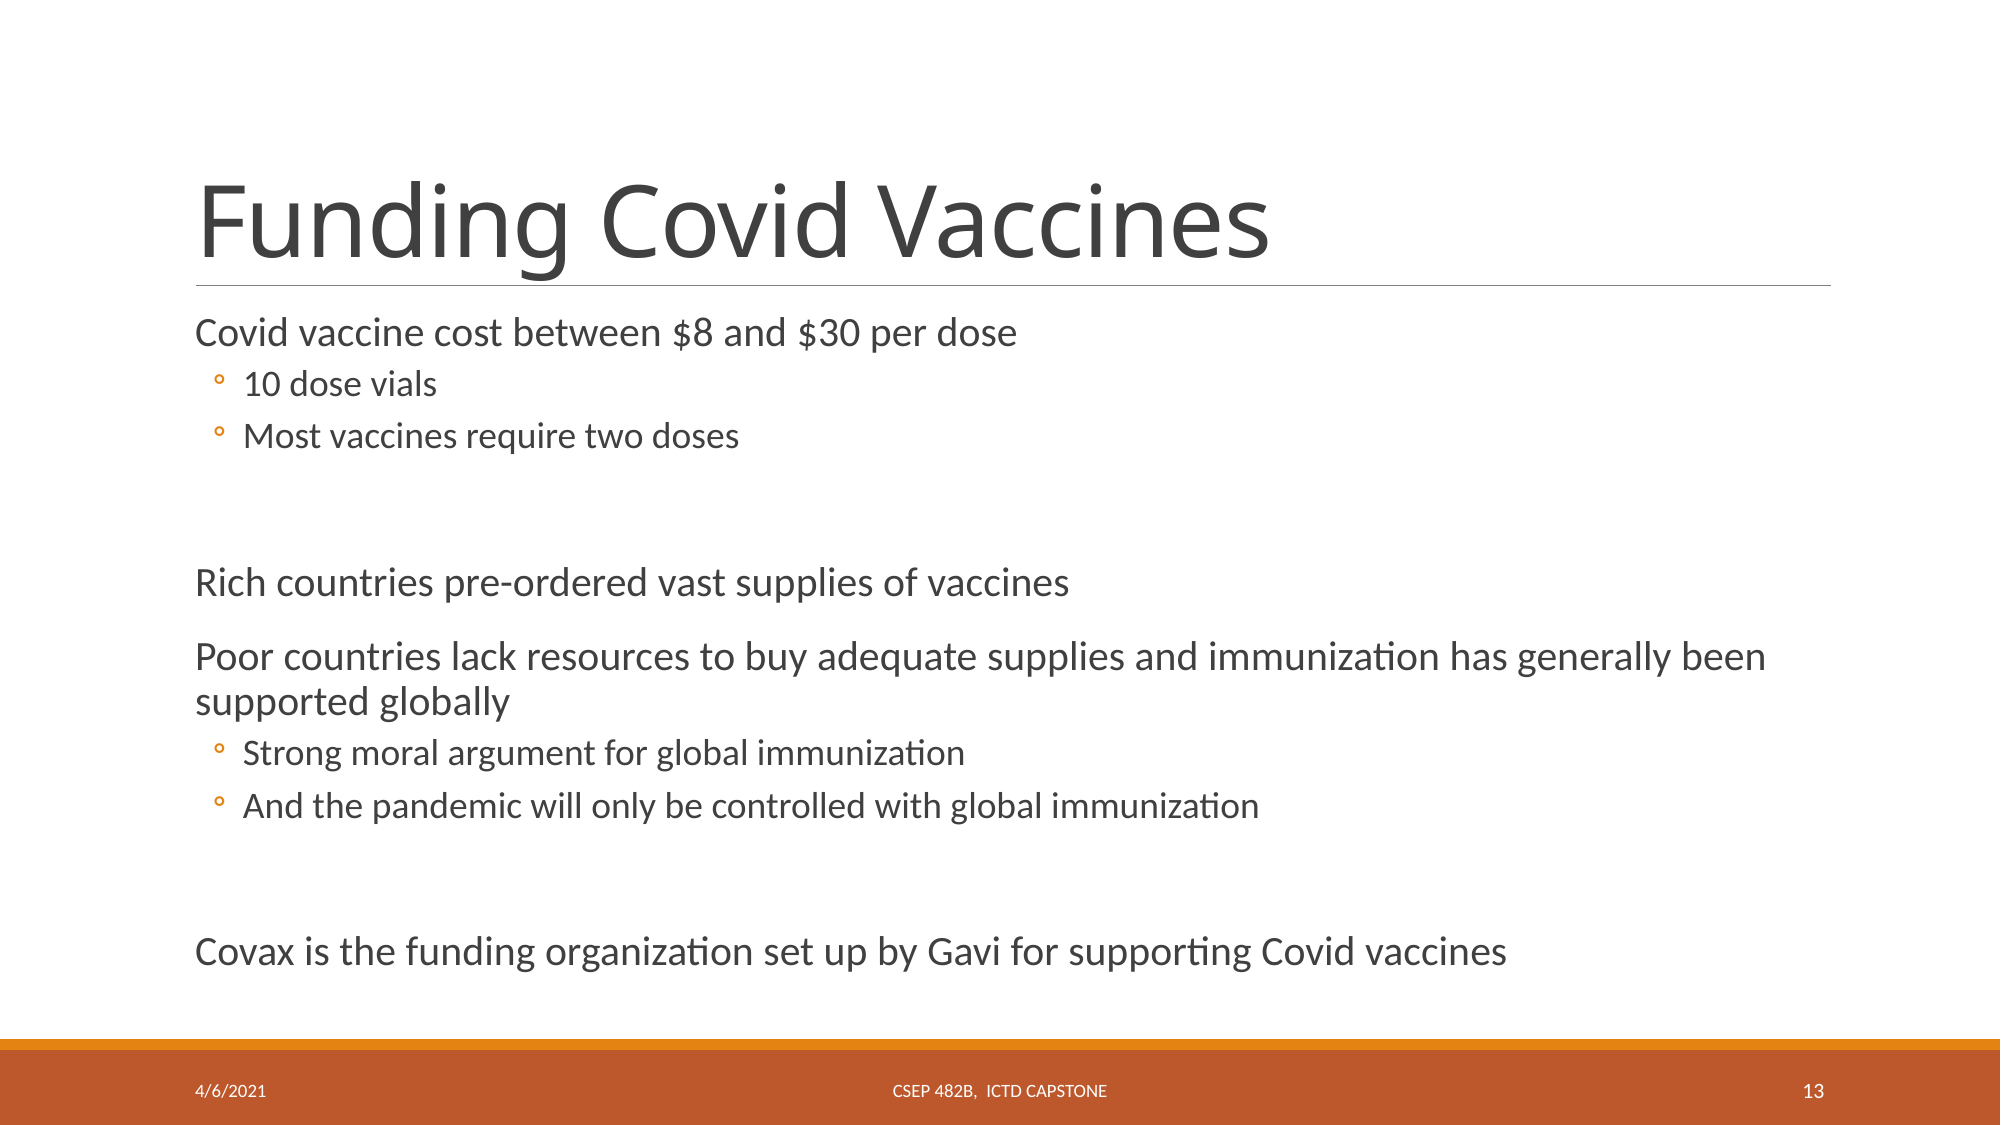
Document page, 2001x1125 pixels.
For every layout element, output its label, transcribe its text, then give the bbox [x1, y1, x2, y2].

slide_number 13 [1624, 1059, 1840, 1120]
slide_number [180, 1059, 586, 1120]
list Covid vaccine cost between $8 and $30 per dose 10 dose vials Most vaccines require two doses Rich countries pre-ordered vast supplies of vaccines Poor countries lack resources to buy adequate supplies and immunization has generally been supported globally Strong moral argument for global immunization And the pandemic will only be controlled with global immunization Covax is the funding organization set up by Gavi for supporting Covid vaccines [180, 302, 1830, 963]
footer CSEP 482B, ICTD Capstone [604, 1059, 1396, 1120]
title Funding Covid Vaccines [180, 47, 1830, 285]
